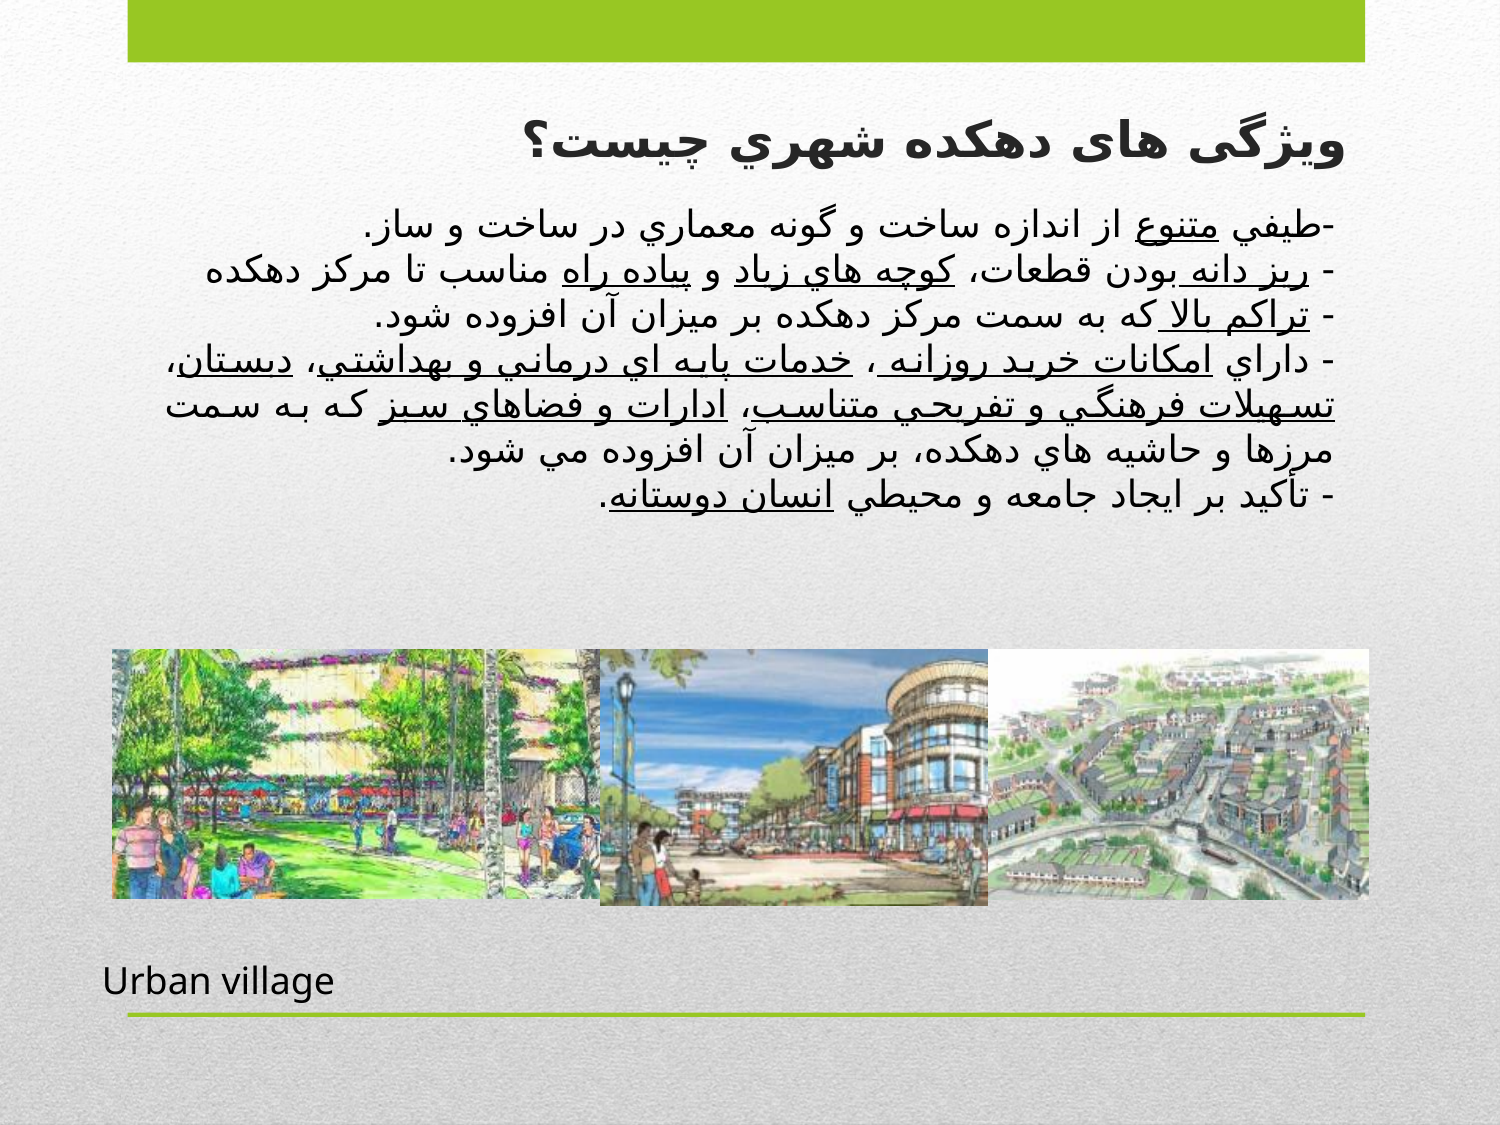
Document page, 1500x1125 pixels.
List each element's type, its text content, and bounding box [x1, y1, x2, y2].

text_box ویژگی های دهكده شهري چيست؟ [249, 75, 1363, 175]
text_box -طيفي متنوع از اندازه ساخت و گونه معماري در ساخت و ساز. - ريز دانه بودن قطعات، كوچه هاي زياد و پياده راه مناسب تا مركز دهكده - تراكم بالا كه به سمت مركز دهكده بر ميزان آن افزوده شود. - داراي امكانات خريد روزانه ، خدمات پايه اي درماني و بهداشتي، دبستان، تسهيلات فرهنگي و تفريحي متناسب، ادارات و فضاهاي سبز كه به سمت مرزها و حاشيه هاي دهكده، بر ميزان آن افزوده مي شود. - تأكيد بر ايجاد جامعه و محيطي انسان دوستانه. [149, 199, 1350, 649]
picture [0, 0, 1500, 1125]
text_box Urban village [87, 949, 360, 1010]
